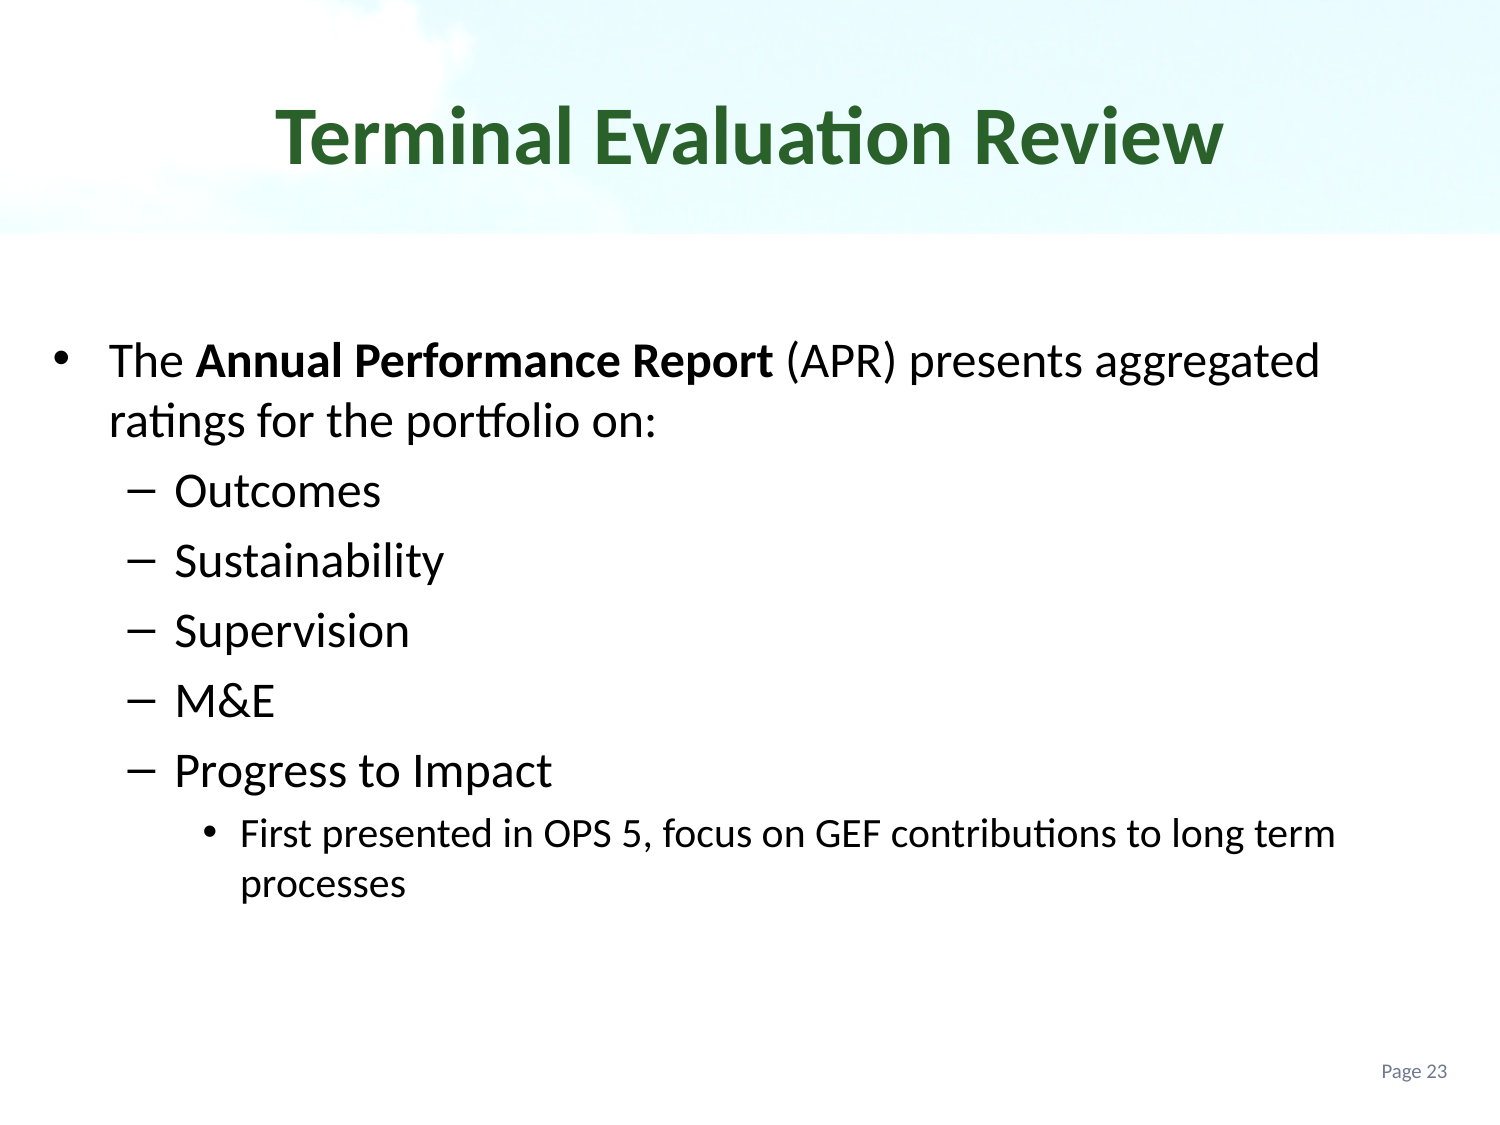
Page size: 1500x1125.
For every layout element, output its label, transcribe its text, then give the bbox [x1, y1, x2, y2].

list The Annual Performance Report (APR) presents aggregated ratings for the portfolio on: Outcomes Sustainability Supervision M&E Progress to Impact First presented in OPS 5, focus on GEF contributions to long term processes [37, 249, 1463, 1050]
title Terminal Evaluation Review [37, 37, 1463, 225]
